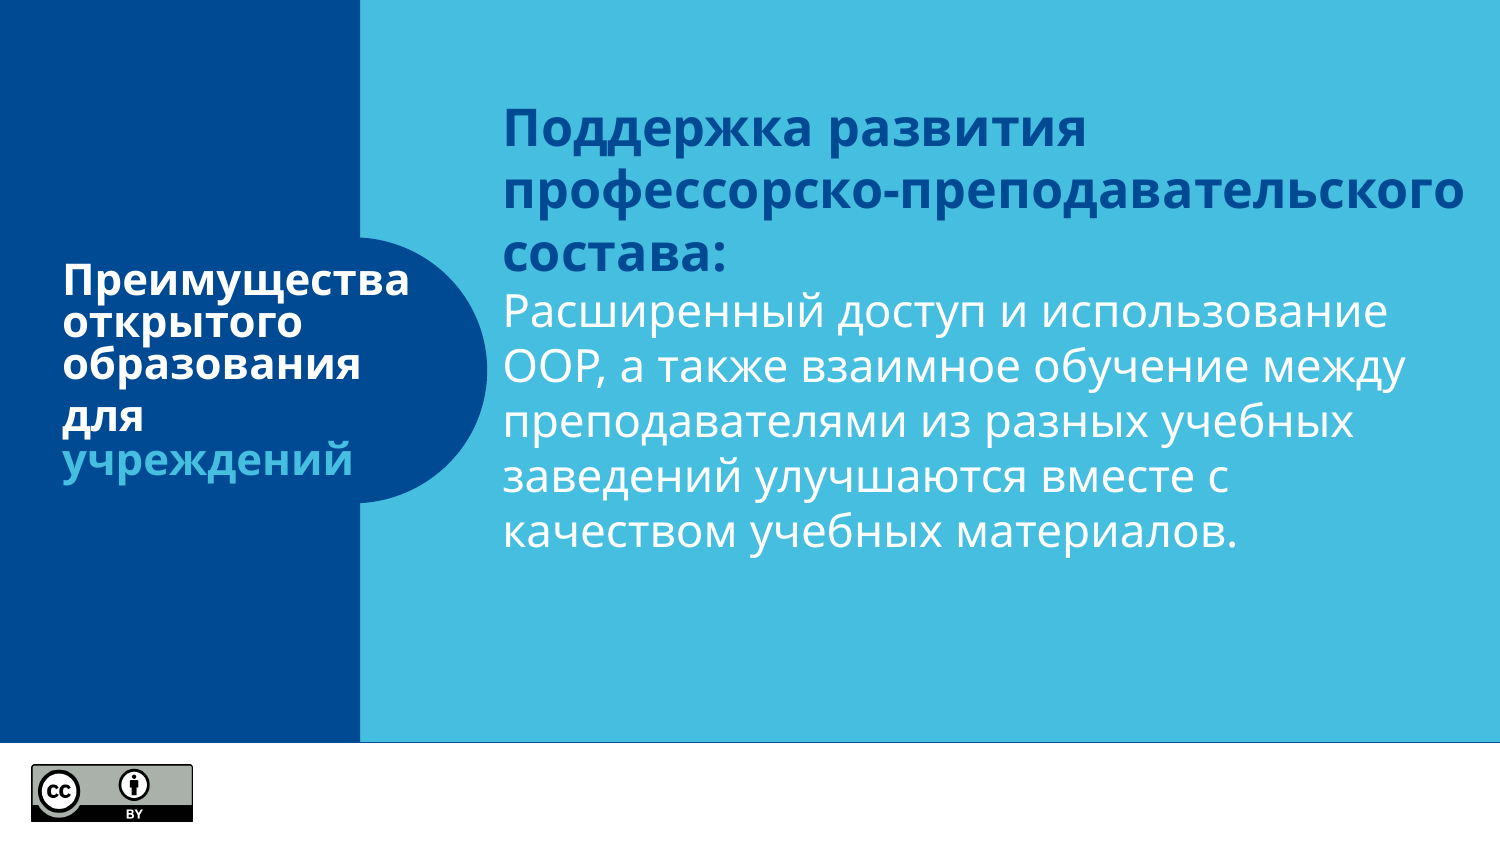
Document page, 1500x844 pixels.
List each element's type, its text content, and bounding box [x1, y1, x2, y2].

text_box [462, 292, 488, 448]
text_box [304, 237, 401, 246]
text_box [0, 0, 361, 742]
text_box Поддержка развития профессорско-преподавательского состава: Расширенный доступ и использование ООР, а также взаимное обучение между преподавателями из разных учебных заведений улучшаются вместе с качеством учебных материалов. [487, 79, 1488, 682]
picture [31, 764, 193, 822]
text_box Преимущества открытого образования для учреждений [47, 246, 462, 553]
text_box [0, 750, 1500, 844]
